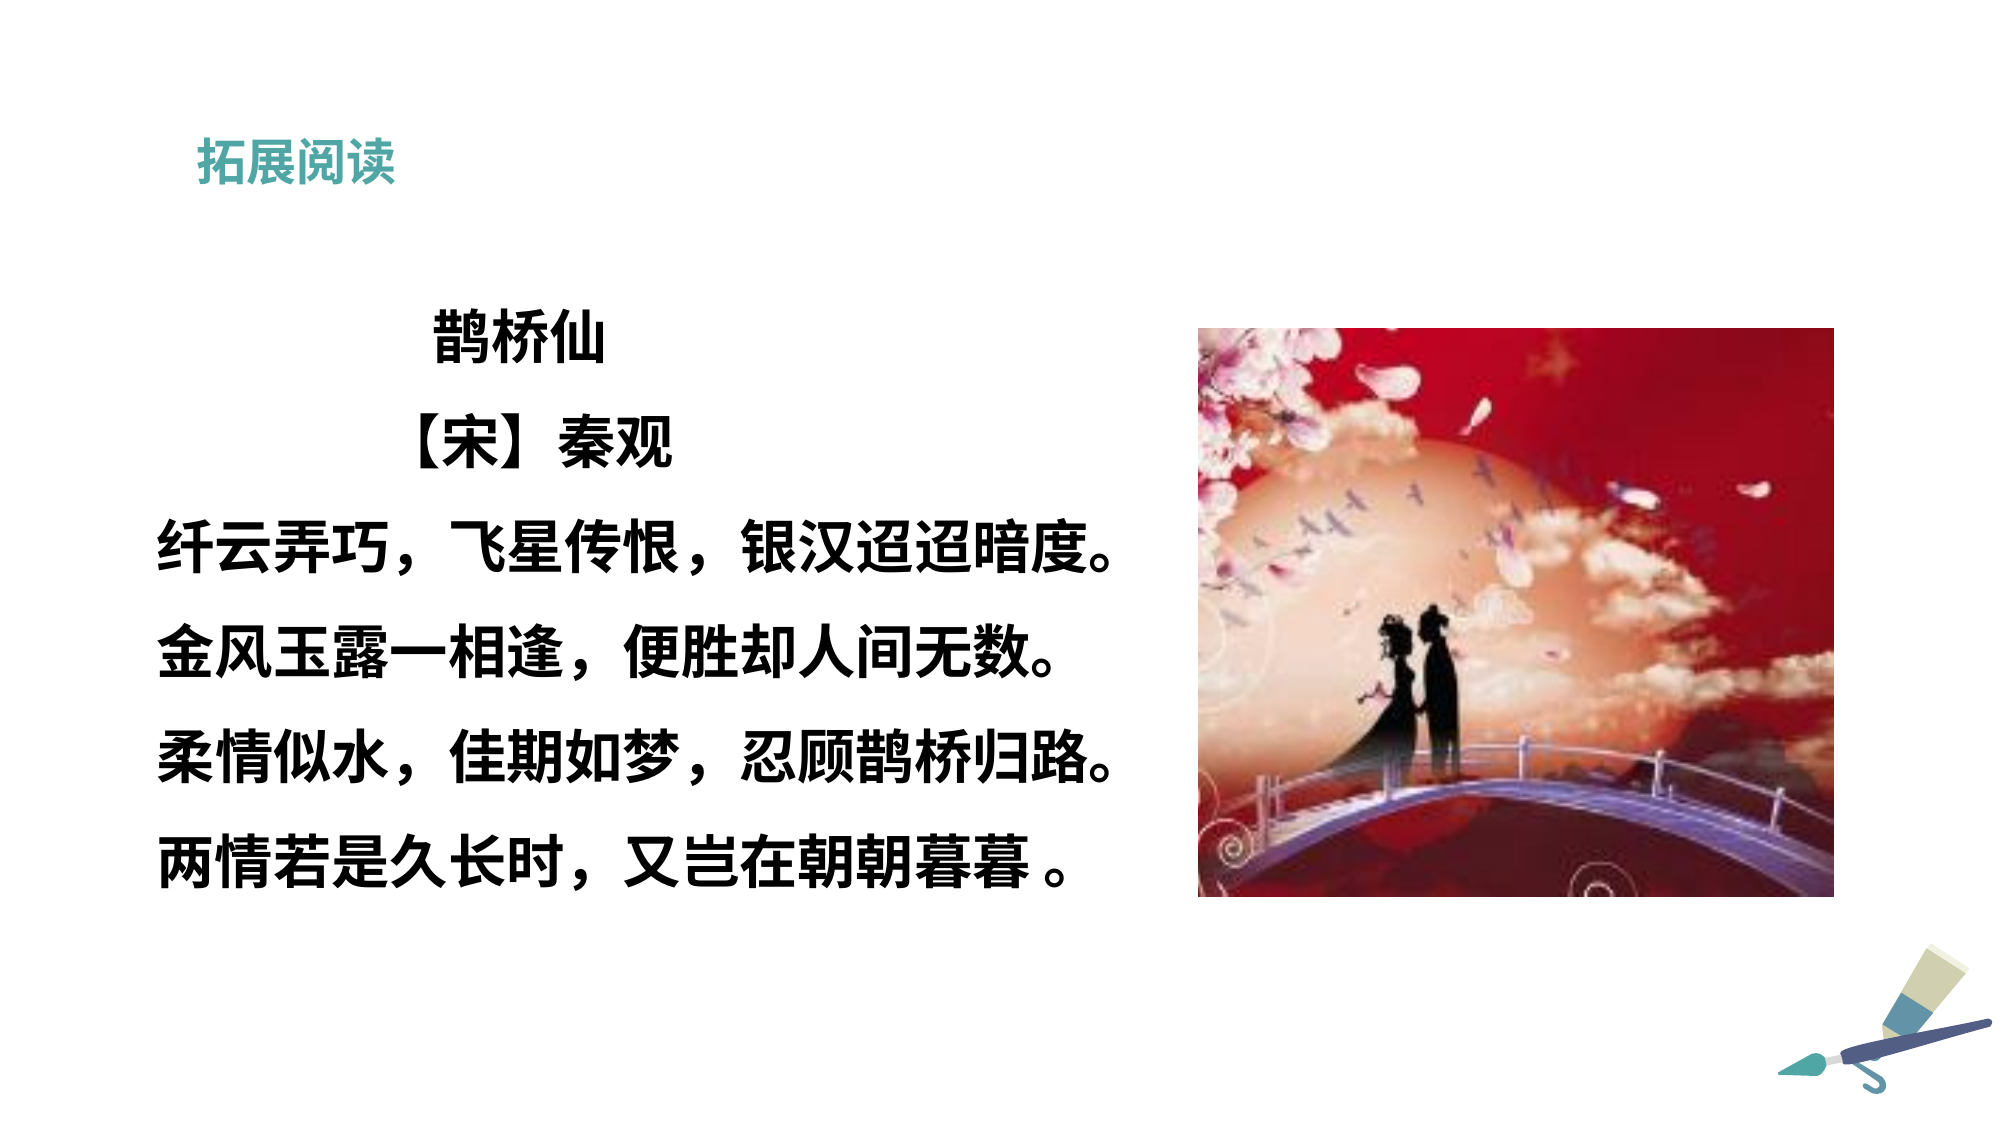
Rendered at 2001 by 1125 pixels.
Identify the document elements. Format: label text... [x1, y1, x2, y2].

picture [1198, 328, 1834, 897]
text_box 拓展阅读 [181, 123, 423, 199]
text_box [1811, 945, 1974, 1125]
text_box 鹊桥仙 【宋】秦观 纤云弄巧，飞星传恨，银汉迢迢暗度。 金风玉露一相逢，便胜却人间无数。 柔情似水，佳期如梦，忍顾鹊桥归路。 两情若是久长时，又岂在朝朝暮暮 。 [99, 258, 1190, 903]
